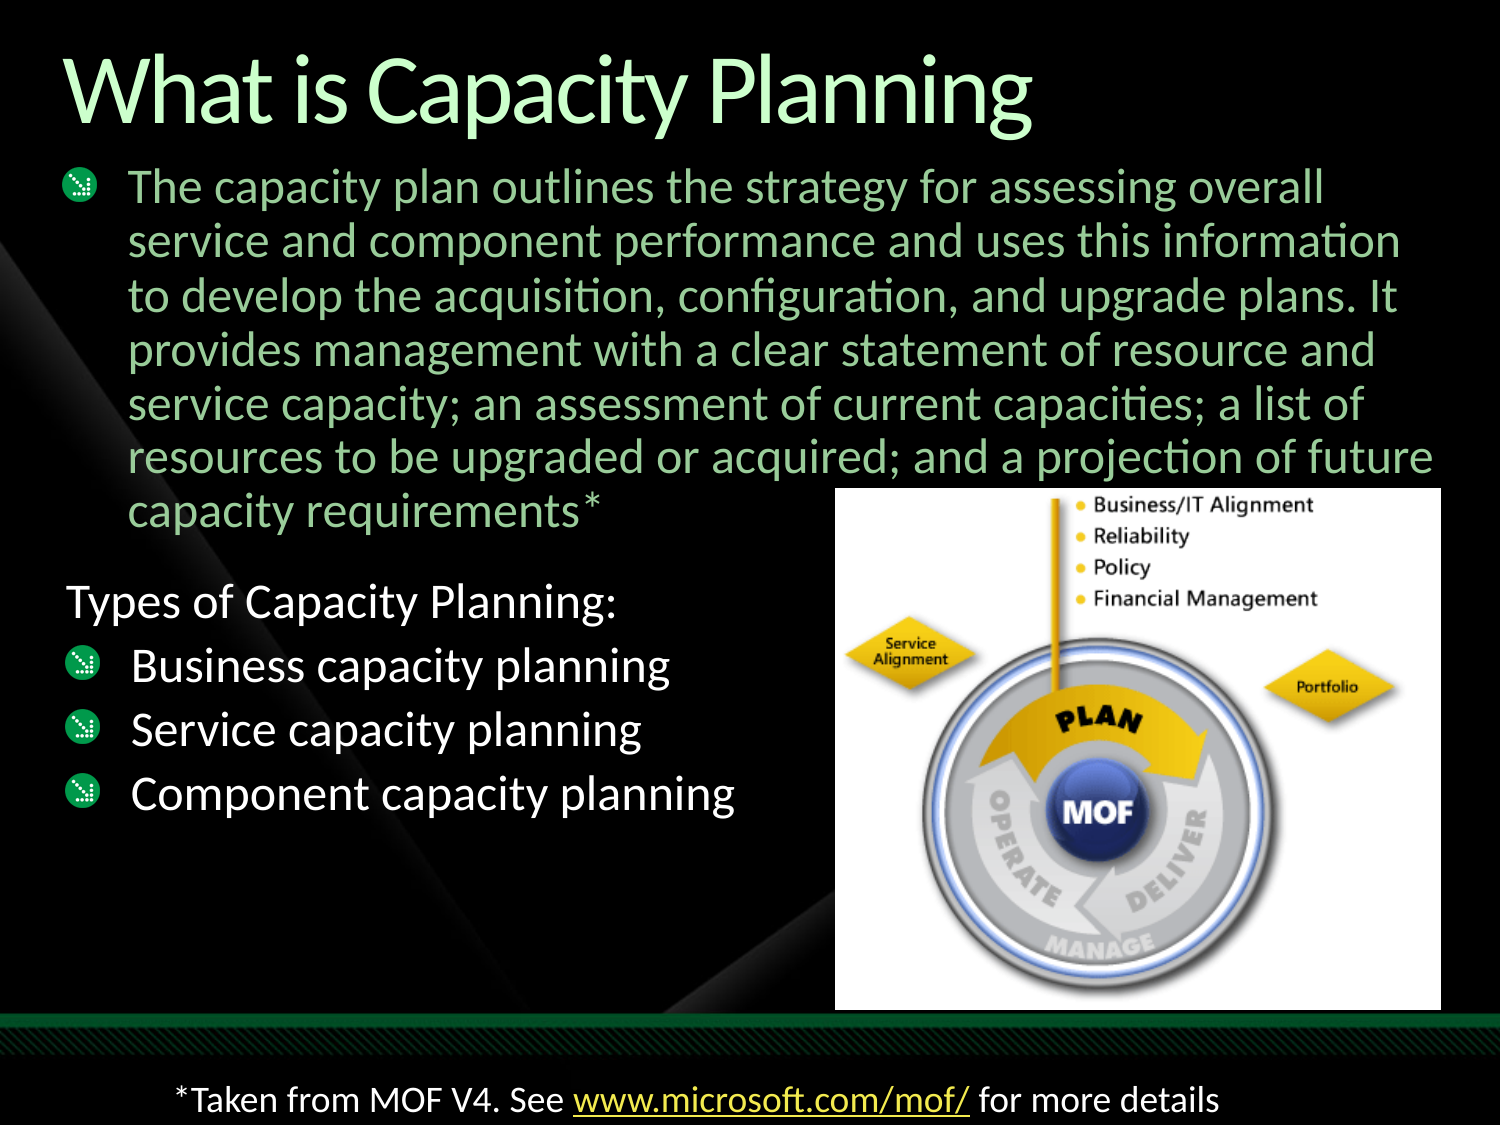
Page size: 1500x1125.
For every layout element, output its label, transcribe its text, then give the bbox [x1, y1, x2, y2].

text_box Types of Capacity Planning: Business capacity planning Service capacity planning Component capacity planning [65, 575, 828, 1000]
list The capacity plan outlines the strategy for assessing overall service and component performance and uses this information to develop the acquisition, configuration, and upgrade plans. It provides management with a clear statement of resource and service capacity; an assessment of current capacities; a list of resources to be upgraded or acquired; and a projection of future capacity requirements* [62, 160, 1438, 524]
title What is Capacity Planning [62, 37, 1438, 147]
text_box *Taken from MOF V4. See www.microsoft.com/mof/ for more details [157, 1067, 1236, 1125]
picture [0, 0, 1500, 1125]
